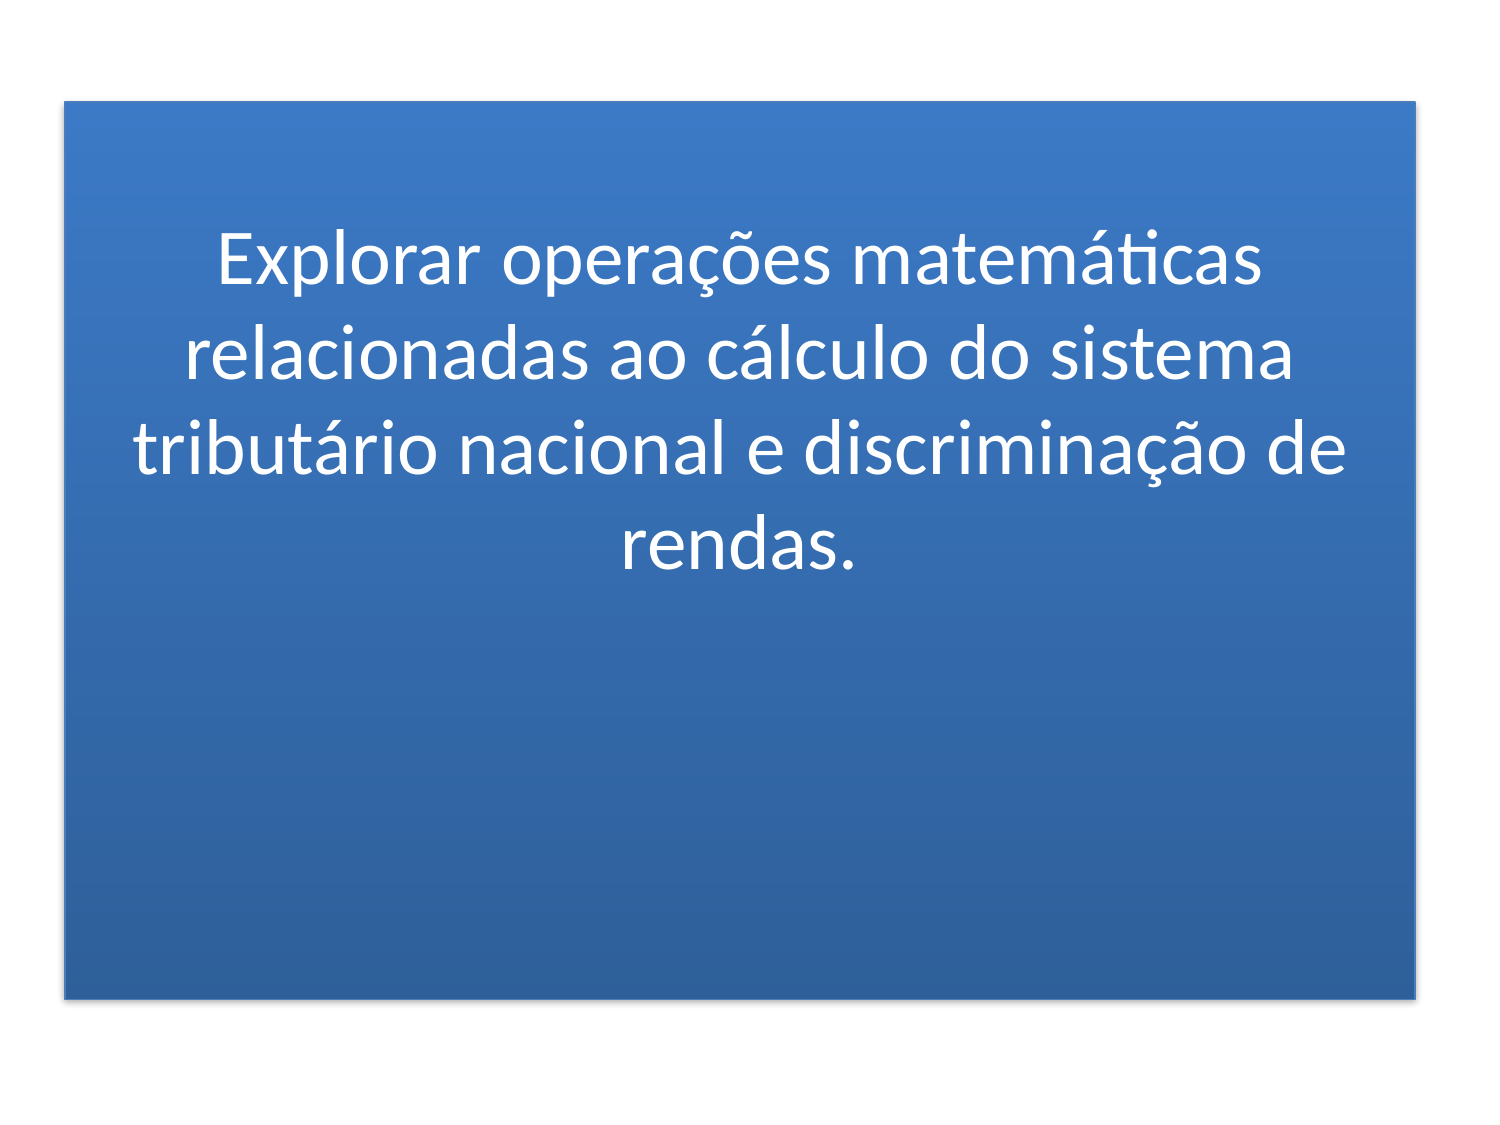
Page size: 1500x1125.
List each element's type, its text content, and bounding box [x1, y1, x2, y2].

list Explorar operações matemáticas relacionadas ao cálculo do sistema tributário nacional e discriminação de rendas. [64, 101, 1416, 1000]
